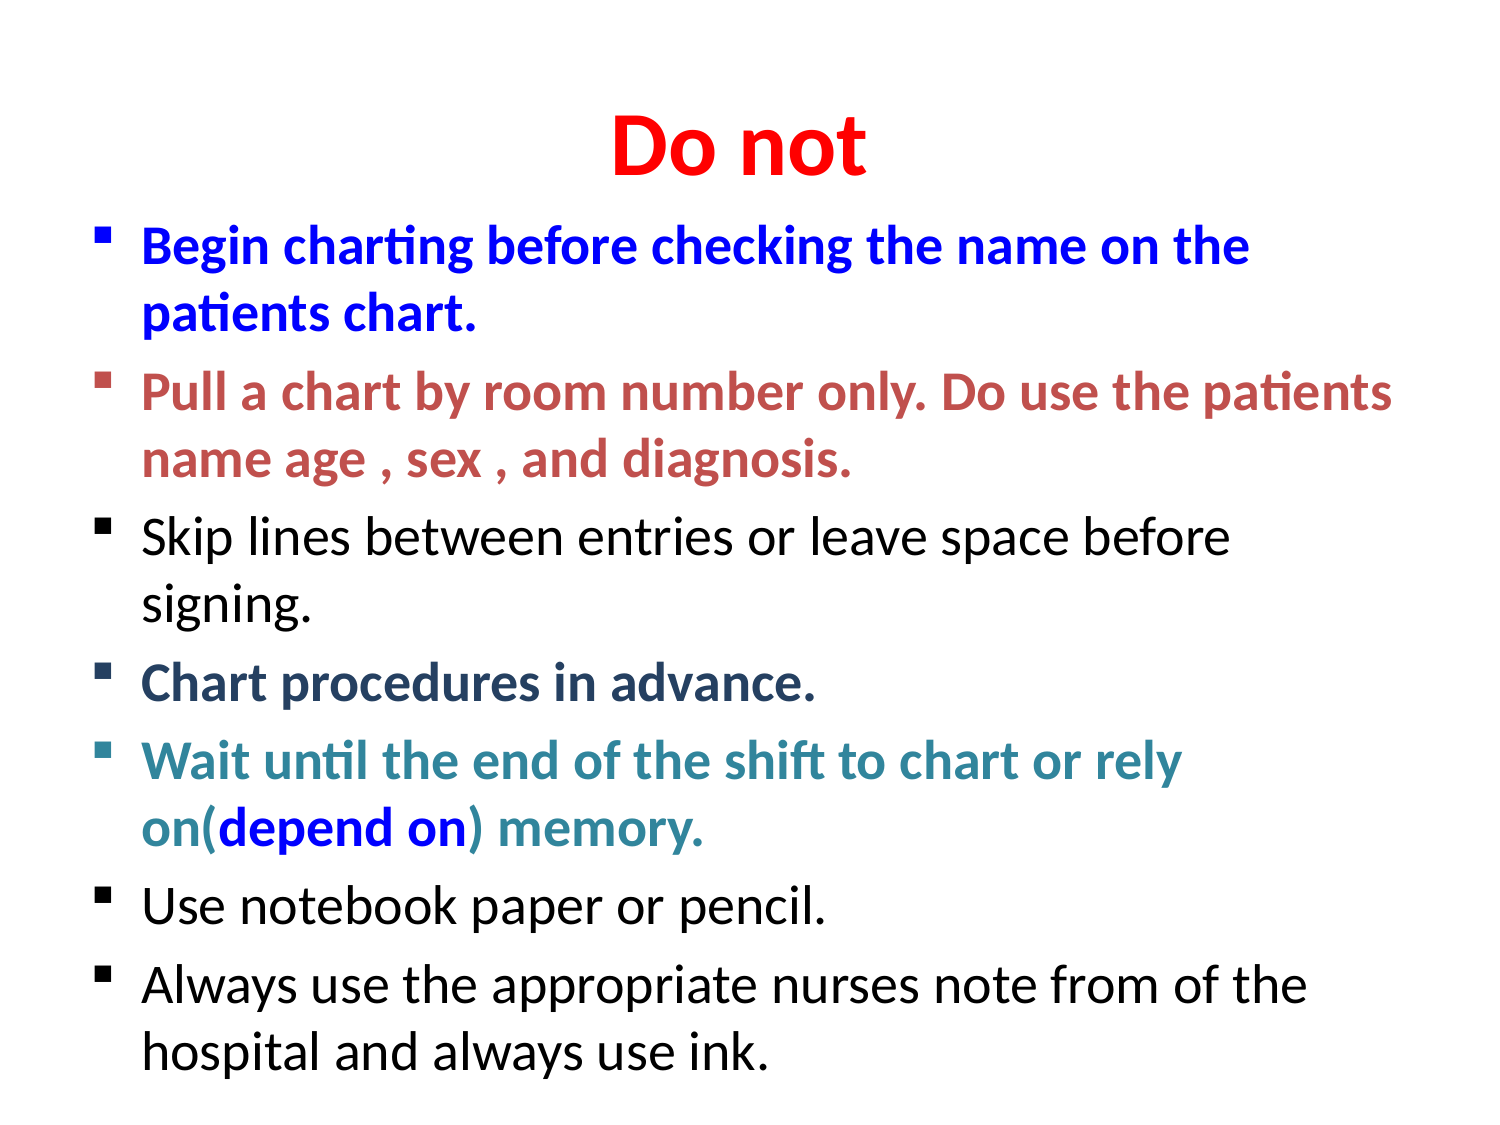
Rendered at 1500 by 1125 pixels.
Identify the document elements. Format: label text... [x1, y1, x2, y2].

list Begin charting before checking the name on the patients chart. Pull a chart by room number only. Do use the patients name age , sex , and diagnosis. Skip lines between entries or leave space before signing. Chart procedures in advance. Wait until the end of the shift to chart or rely on(depend on) memory. Use notebook paper or pencil. Always use the appropriate nurses note from of the hospital and always use ink. [75, 200, 1425, 1092]
title Do not [75, 45, 1425, 200]
